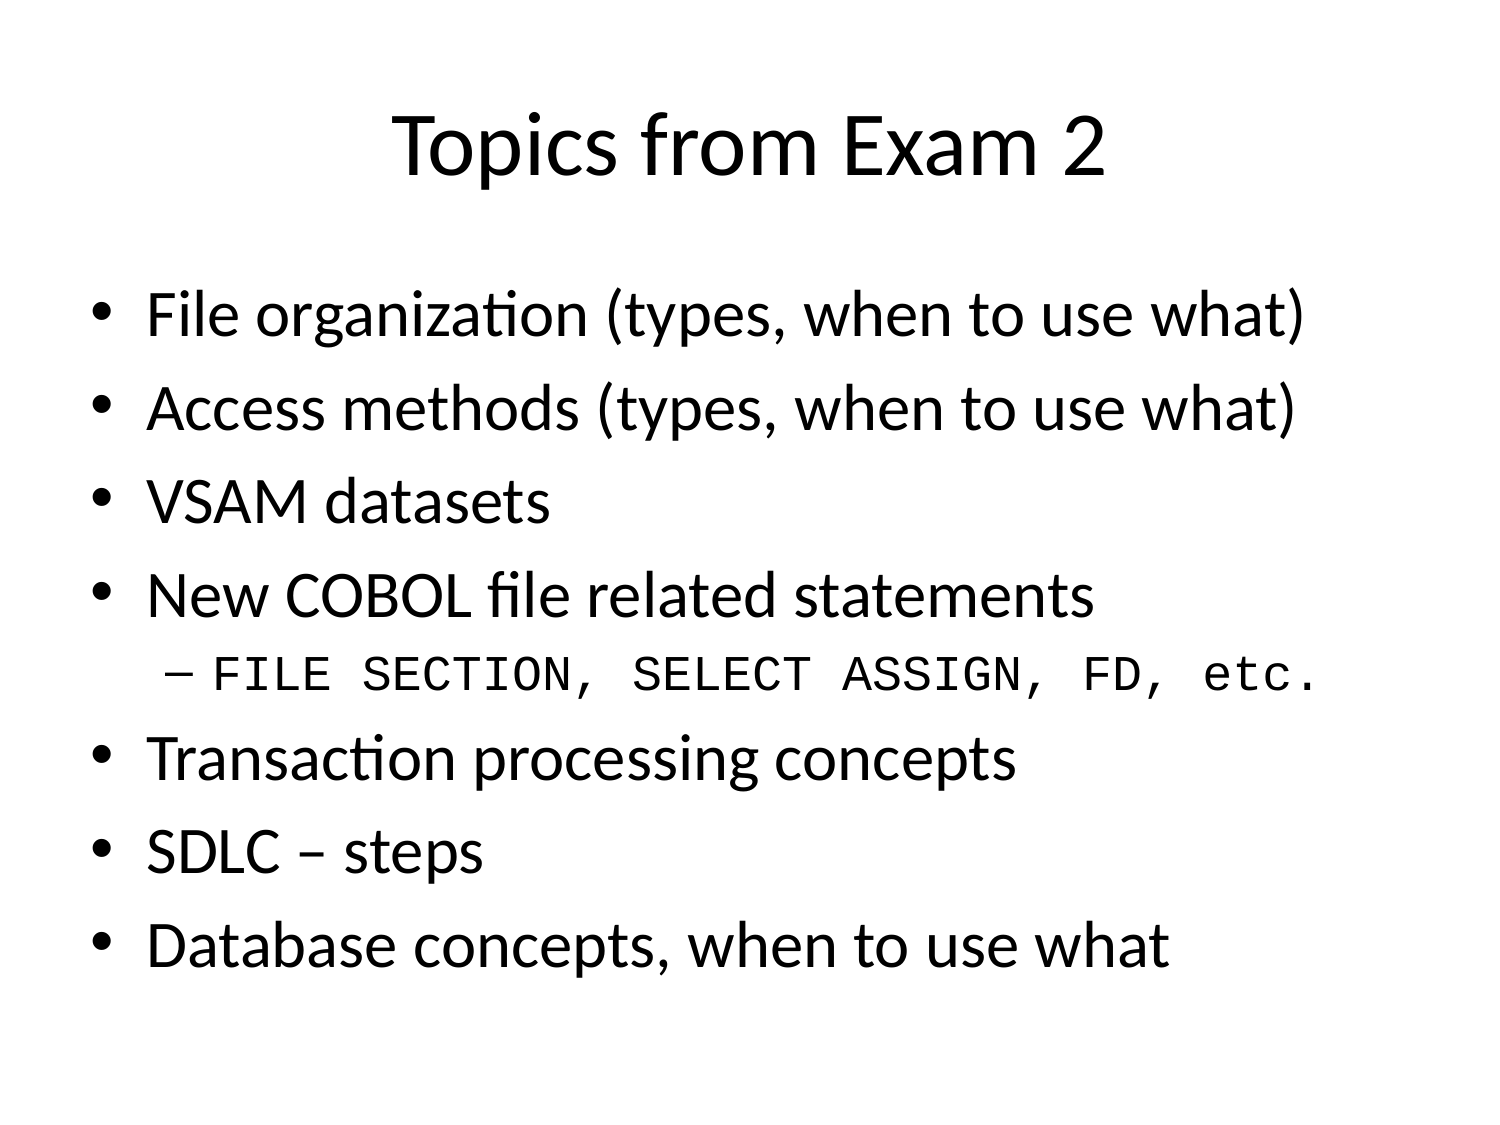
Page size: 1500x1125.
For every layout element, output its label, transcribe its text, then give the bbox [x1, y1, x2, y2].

title Topics from Exam 2 [75, 45, 1425, 233]
list File organization (types, when to use what) Access methods (types, when to use what) VSAM datasets New COBOL file related statements FILE SECTION, SELECT ASSIGN, FD, etc. Transaction processing concepts SDLC – steps Database concepts, when to use what [75, 262, 1425, 1005]
